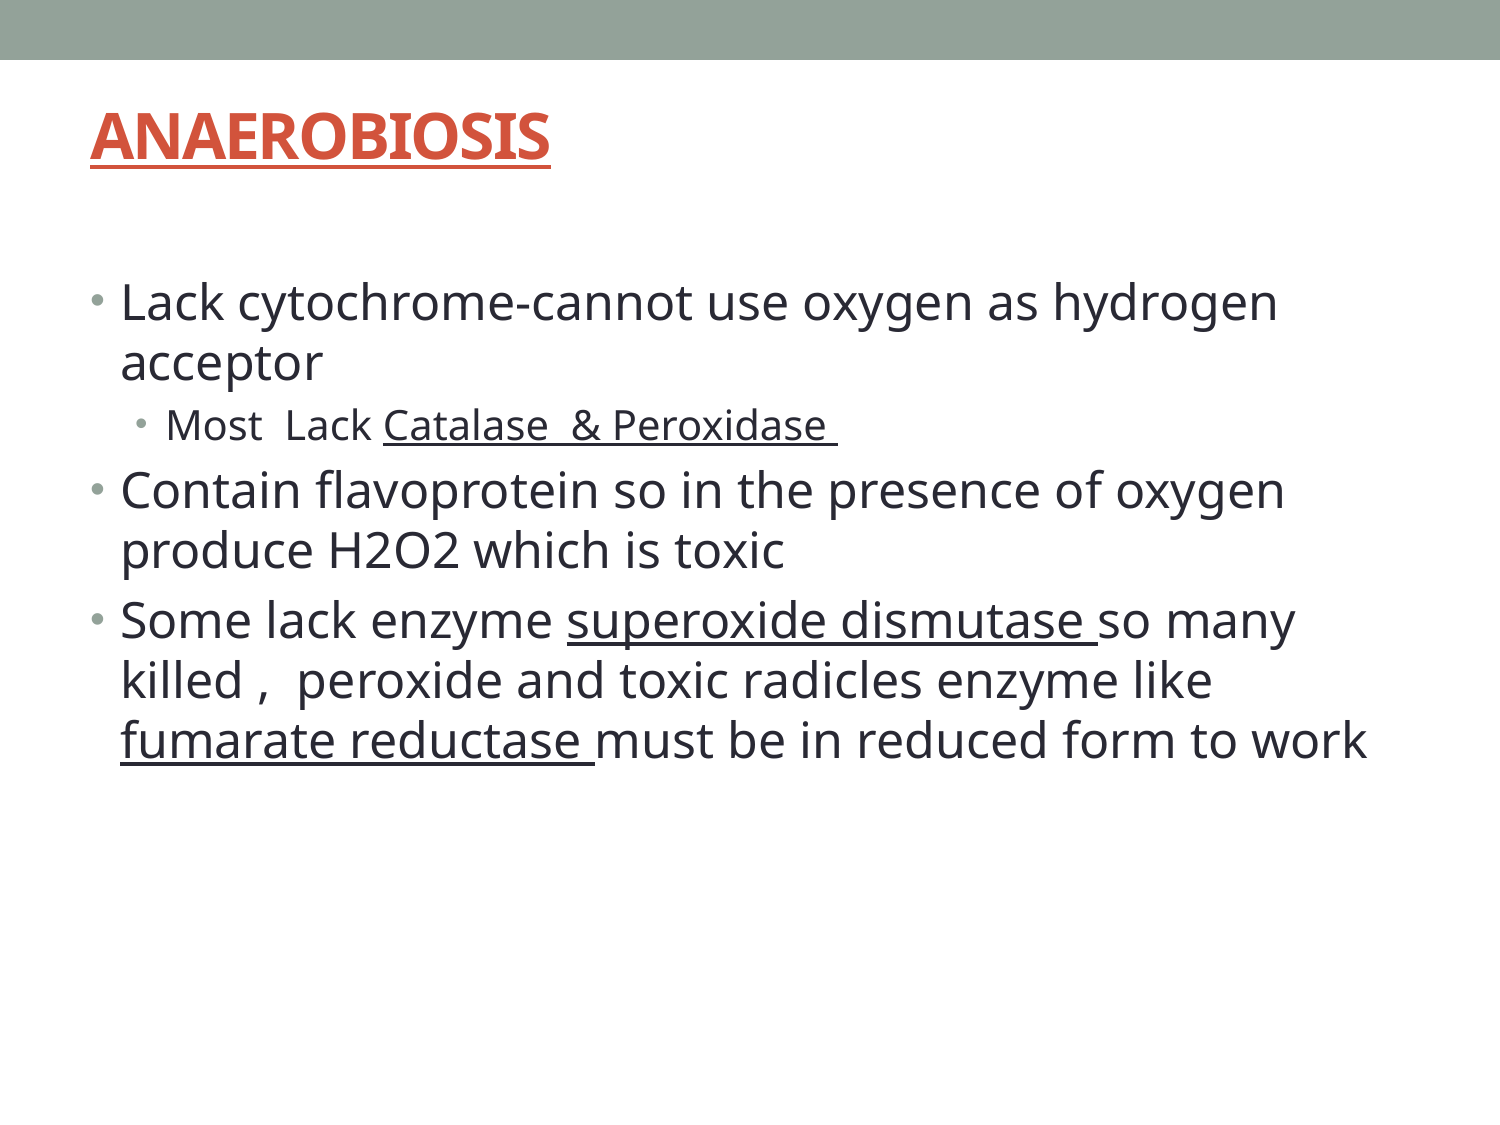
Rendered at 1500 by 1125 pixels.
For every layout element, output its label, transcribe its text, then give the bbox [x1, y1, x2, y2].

title ANAEROBIOSIS [75, 87, 1425, 250]
list Lack cytochrome-cannot use oxygen as hydrogen acceptor Most Lack Catalase & Peroxidase Contain flavoprotein so in the presence of oxygen produce H2O2 which is toxic Some lack enzyme superoxide dismutase so many killed , peroxide and toxic radicles enzyme like fumarate reductase must be in reduced form to work [75, 262, 1425, 1063]
